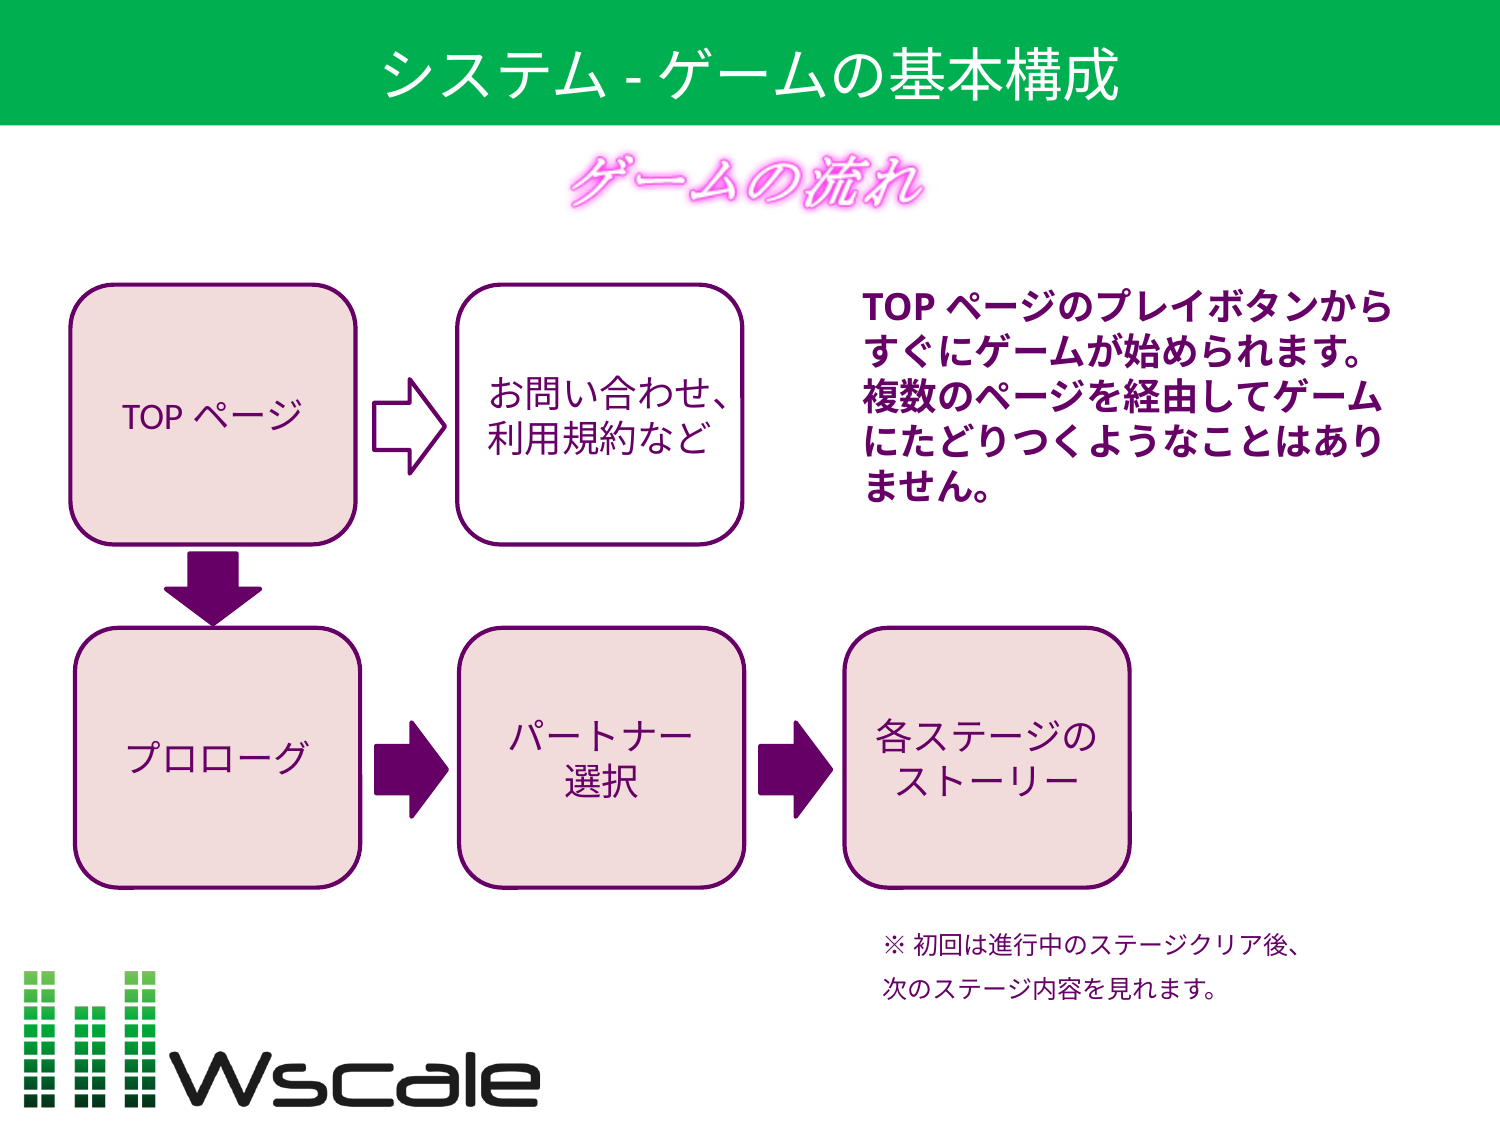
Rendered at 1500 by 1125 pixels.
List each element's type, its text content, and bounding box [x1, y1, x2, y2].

text_box お問い合わせ、利用規約など [455, 282, 745, 547]
picture [533, 123, 967, 244]
text_box 各ステージの ストーリー [842, 625, 1132, 890]
text_box [758, 720, 833, 819]
text_box ※初回は進行中のステージクリア後、 次のステージ内容を見れます。 [868, 904, 1303, 1024]
text_box パートナー 選択 [456, 625, 747, 890]
text_box TOPページ [68, 282, 358, 547]
text_box TOPページのプレイボタンから すぐにゲームが始められます。 複数のページを経由してゲーム にたどりつくようなことはあり ません。 [847, 275, 1425, 516]
text_box [374, 720, 449, 819]
picture [0, 954, 561, 1125]
text_box システム-ゲームの基本構成 [74, 30, 1425, 117]
text_box [372, 377, 447, 476]
text_box [163, 551, 263, 626]
text_box プロローグ [72, 625, 363, 890]
